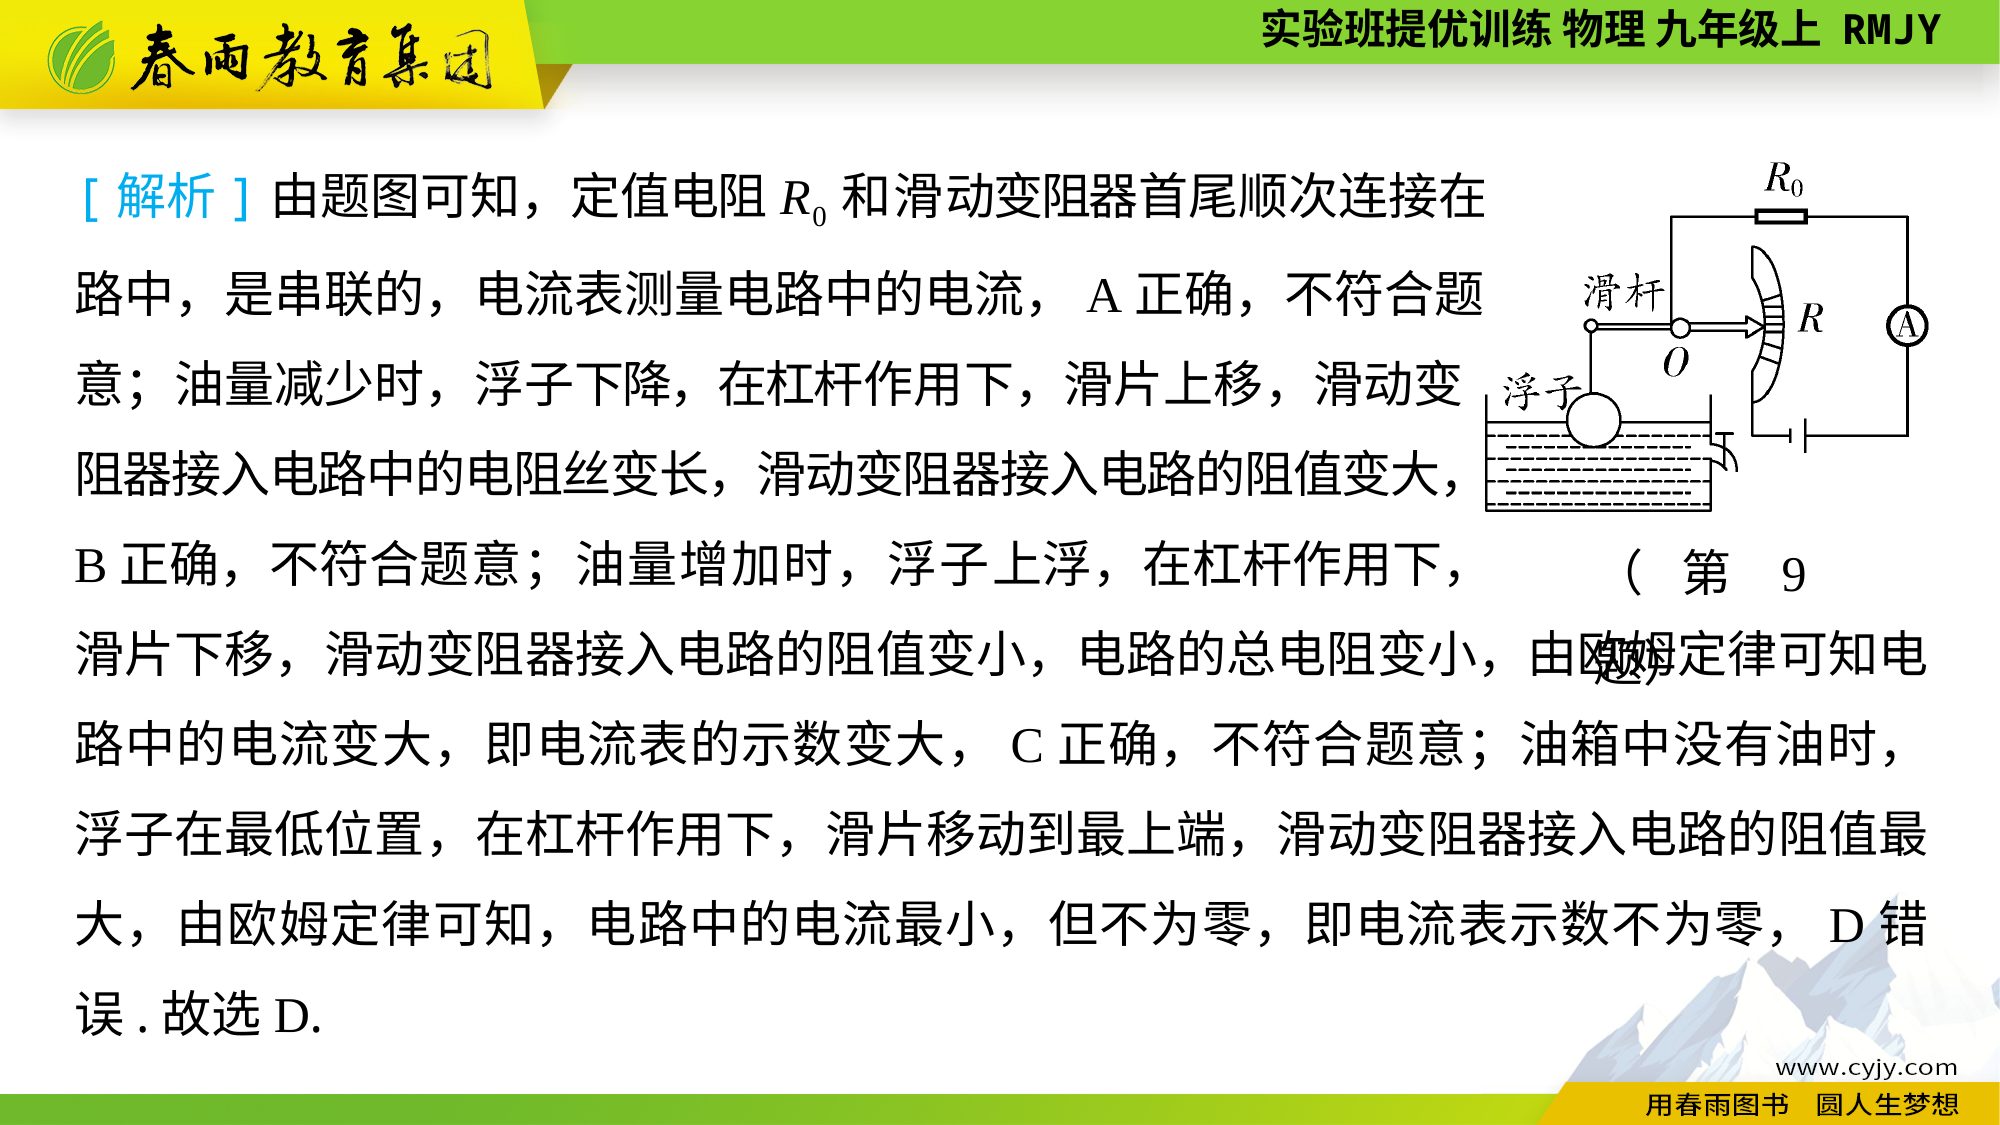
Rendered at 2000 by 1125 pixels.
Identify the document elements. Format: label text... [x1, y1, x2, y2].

text_box （第9题） [1578, 521, 1834, 609]
list [解析]由题图可知，定值电阻R0和滑动变阻器首尾顺次连接在电 路中，是串联的，电流表测量电路中的电流，A正确，不符合题 意；油量减少时，浮子下降，在杠杆作用下，滑片上移，滑动变 阻器接入电路中的电阻丝变长，滑动变阻器接入电路的阻值变大， B正确，不符合题意；油量增加时，浮子上浮，在杠杆作用下， 滑片下移，滑动变阻器接入电路的阻值变小，电路的总电阻变小，由欧姆定律可知电路中的电流变大，即电流表的示数变大，C正确，不符合题意；油箱中没有油时，浮子在最低位置，在杠杆作用下，滑片移动到最上端，滑动变阻器接入电路的阻值最大，由欧姆定律可知，电路中的电流最小，但不为零，即电流表示数不为零，D错误.故选D. [59, 122, 1944, 1047]
picture [0, 0, 2000, 1125]
